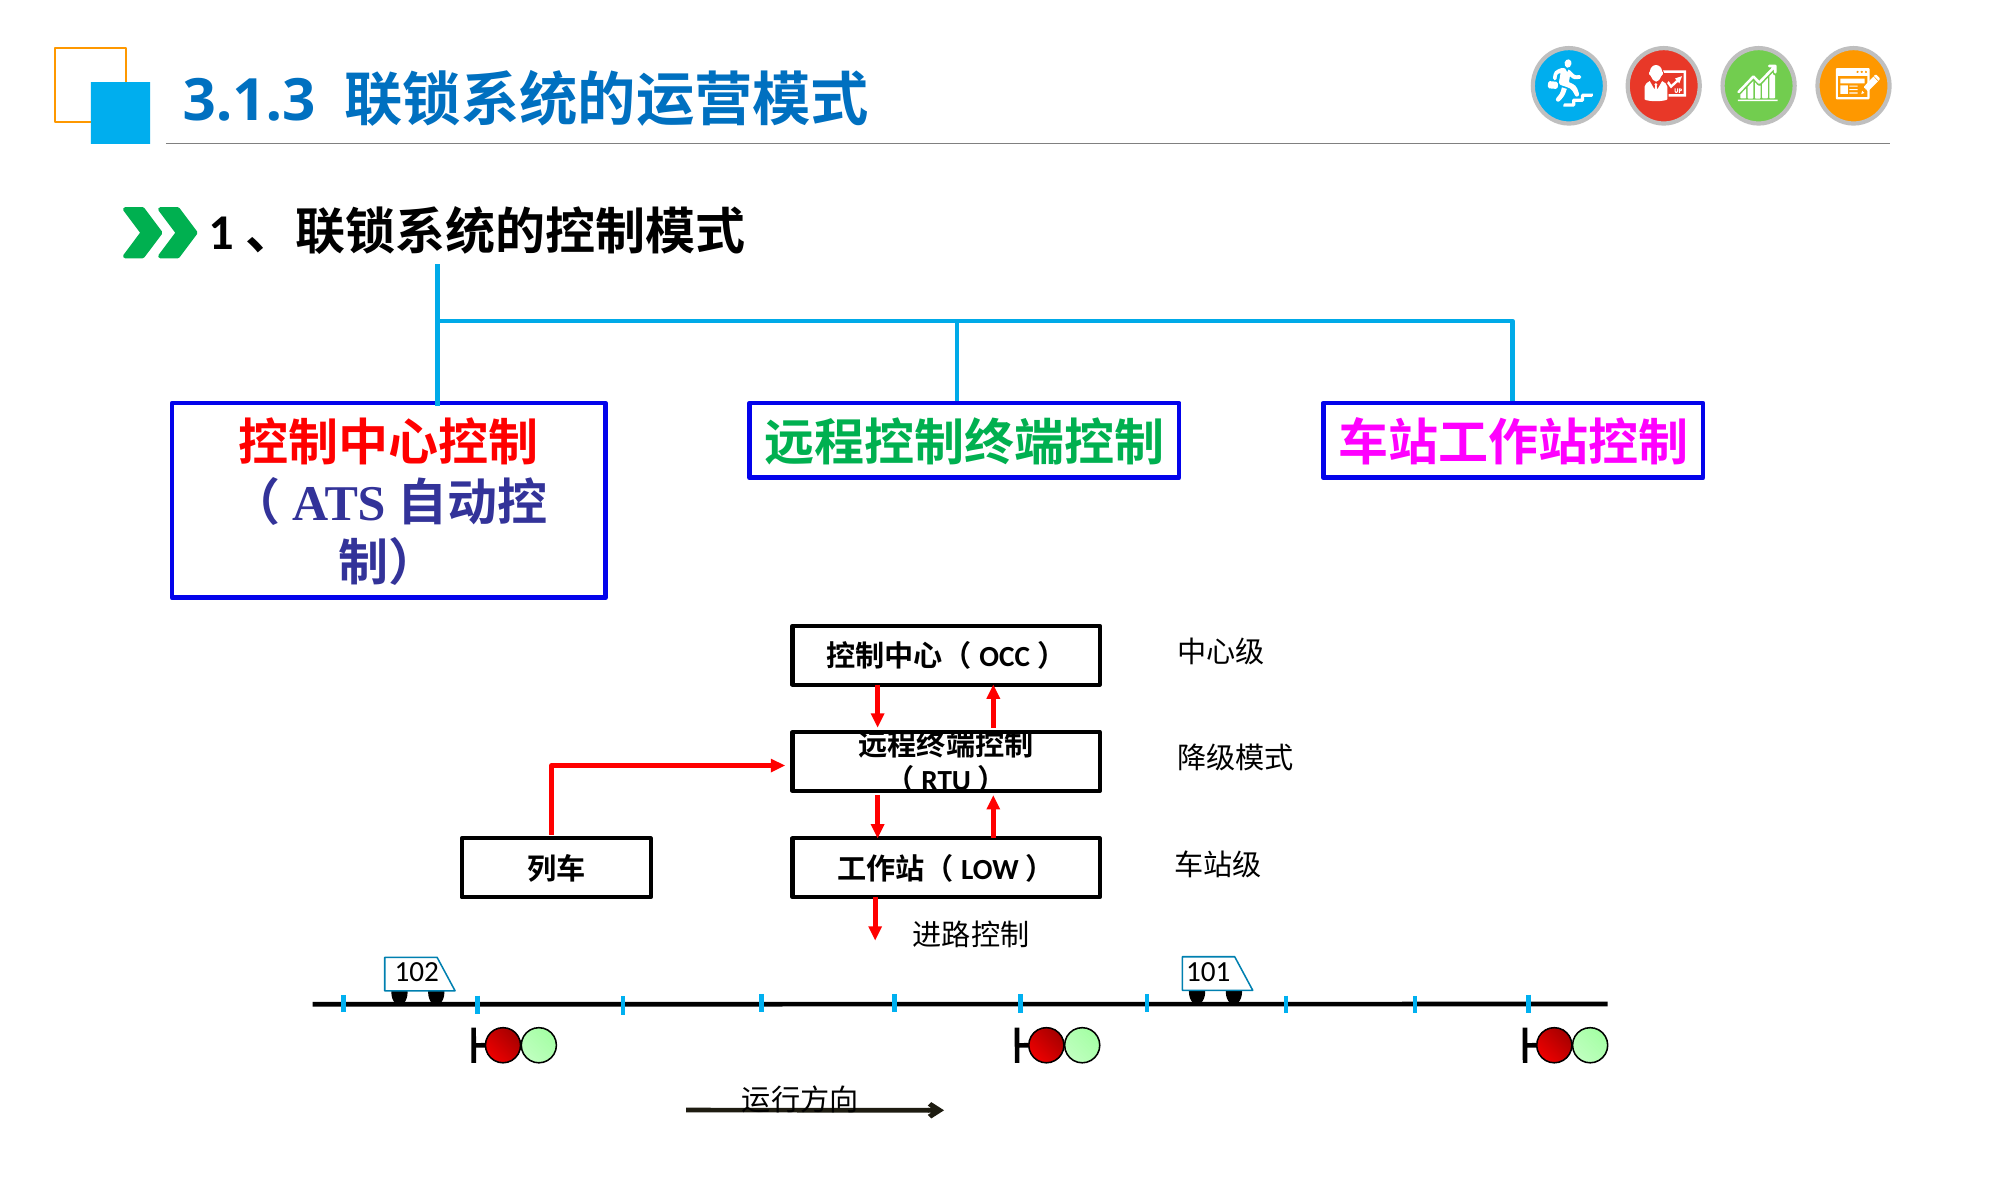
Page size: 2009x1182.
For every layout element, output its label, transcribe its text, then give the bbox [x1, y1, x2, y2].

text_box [312, 625, 1608, 1112]
text_box 远程控制终端控制 [749, 403, 1180, 478]
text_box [124, 191, 759, 269]
text_box [439, 320, 1513, 402]
text_box 3.1.3 联锁系统的运营模式 [162, 51, 890, 142]
text_box 控制中心控制 （ATS自动控制） [171, 403, 606, 598]
text_box 车站工作站控制 [1323, 403, 1704, 478]
